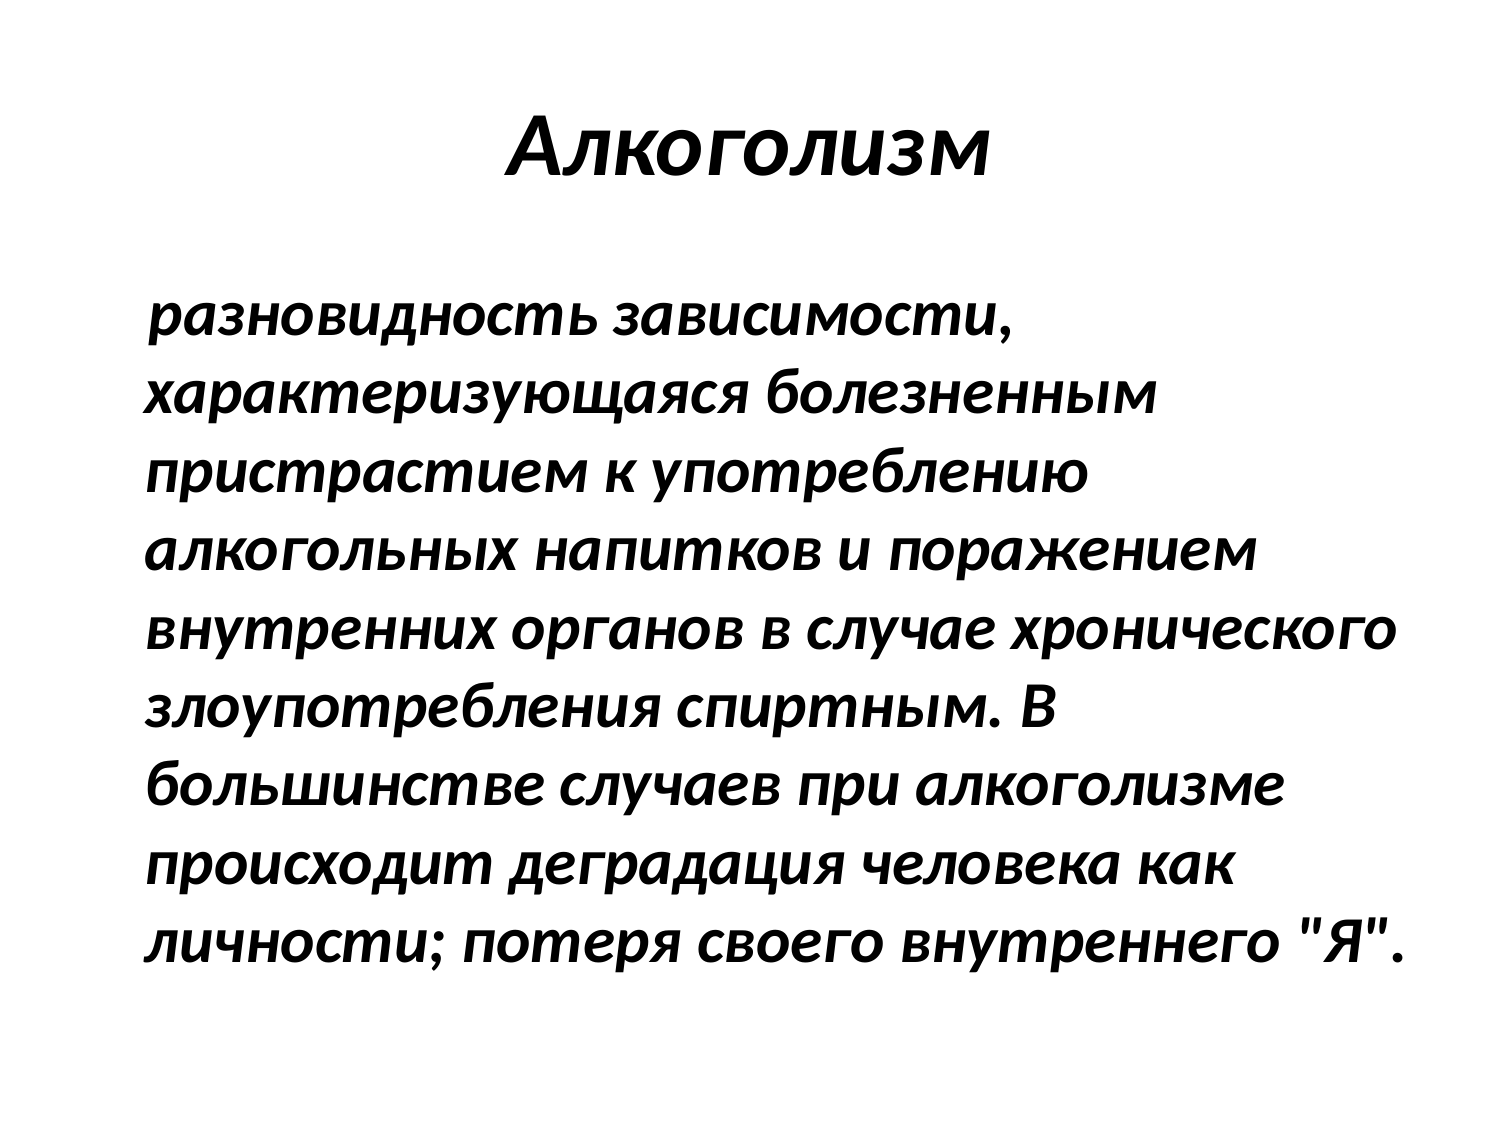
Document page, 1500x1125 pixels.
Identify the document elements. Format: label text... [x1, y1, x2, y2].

title Алкоголизм [75, 45, 1425, 233]
list разновидность зависимости, характеризующаяся болезненным пристрастием к употреблению алкогольных напитков и поражением внутренних органов в случае хронического злоупотребления спиртным. В большинстве случаев при алкоголизме происходит деградация человека как личности; потеря своего внутреннего "Я". [75, 262, 1425, 1005]
